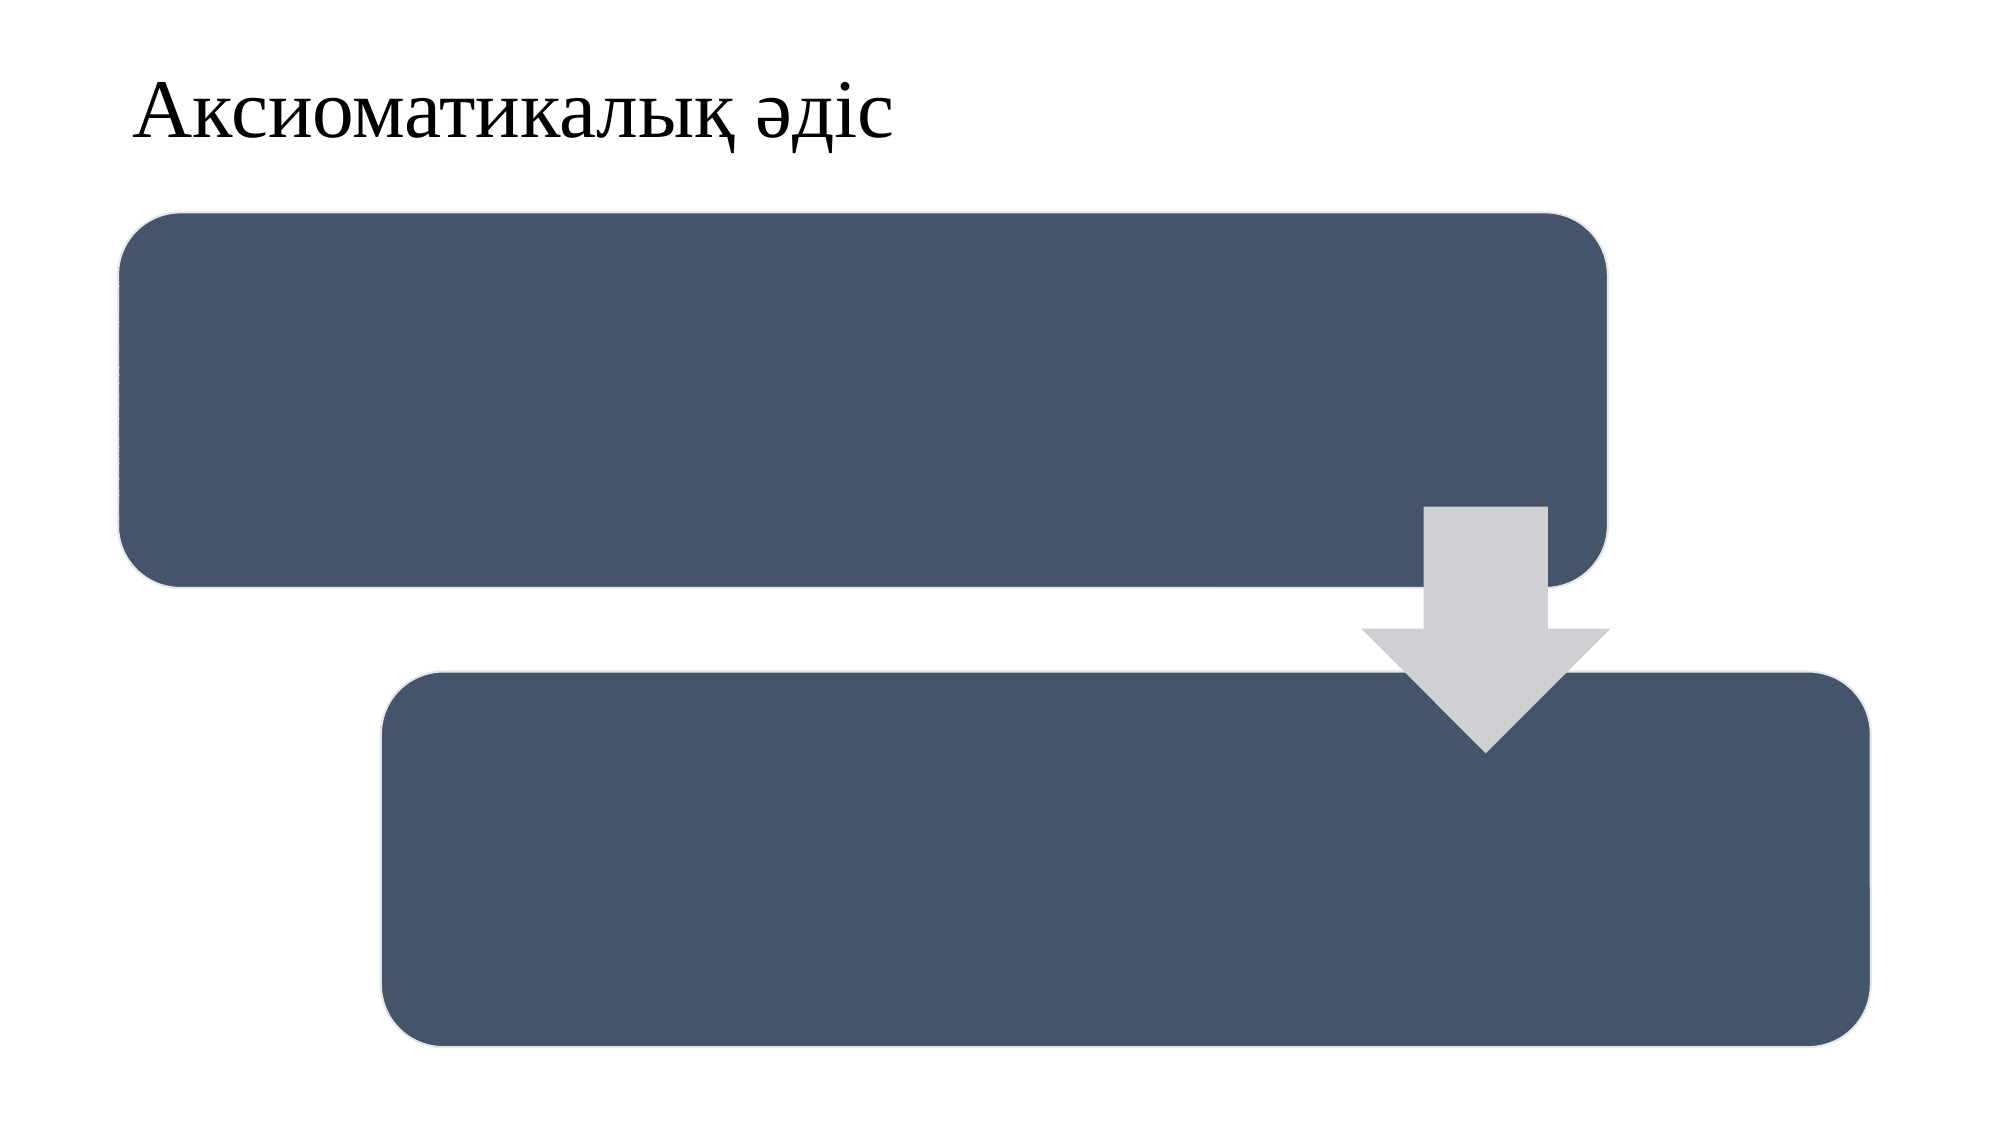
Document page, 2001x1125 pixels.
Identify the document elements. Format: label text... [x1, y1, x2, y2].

title Аксиоматикалық әдіс [117, 48, 1412, 173]
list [117, 212, 1871, 1048]
